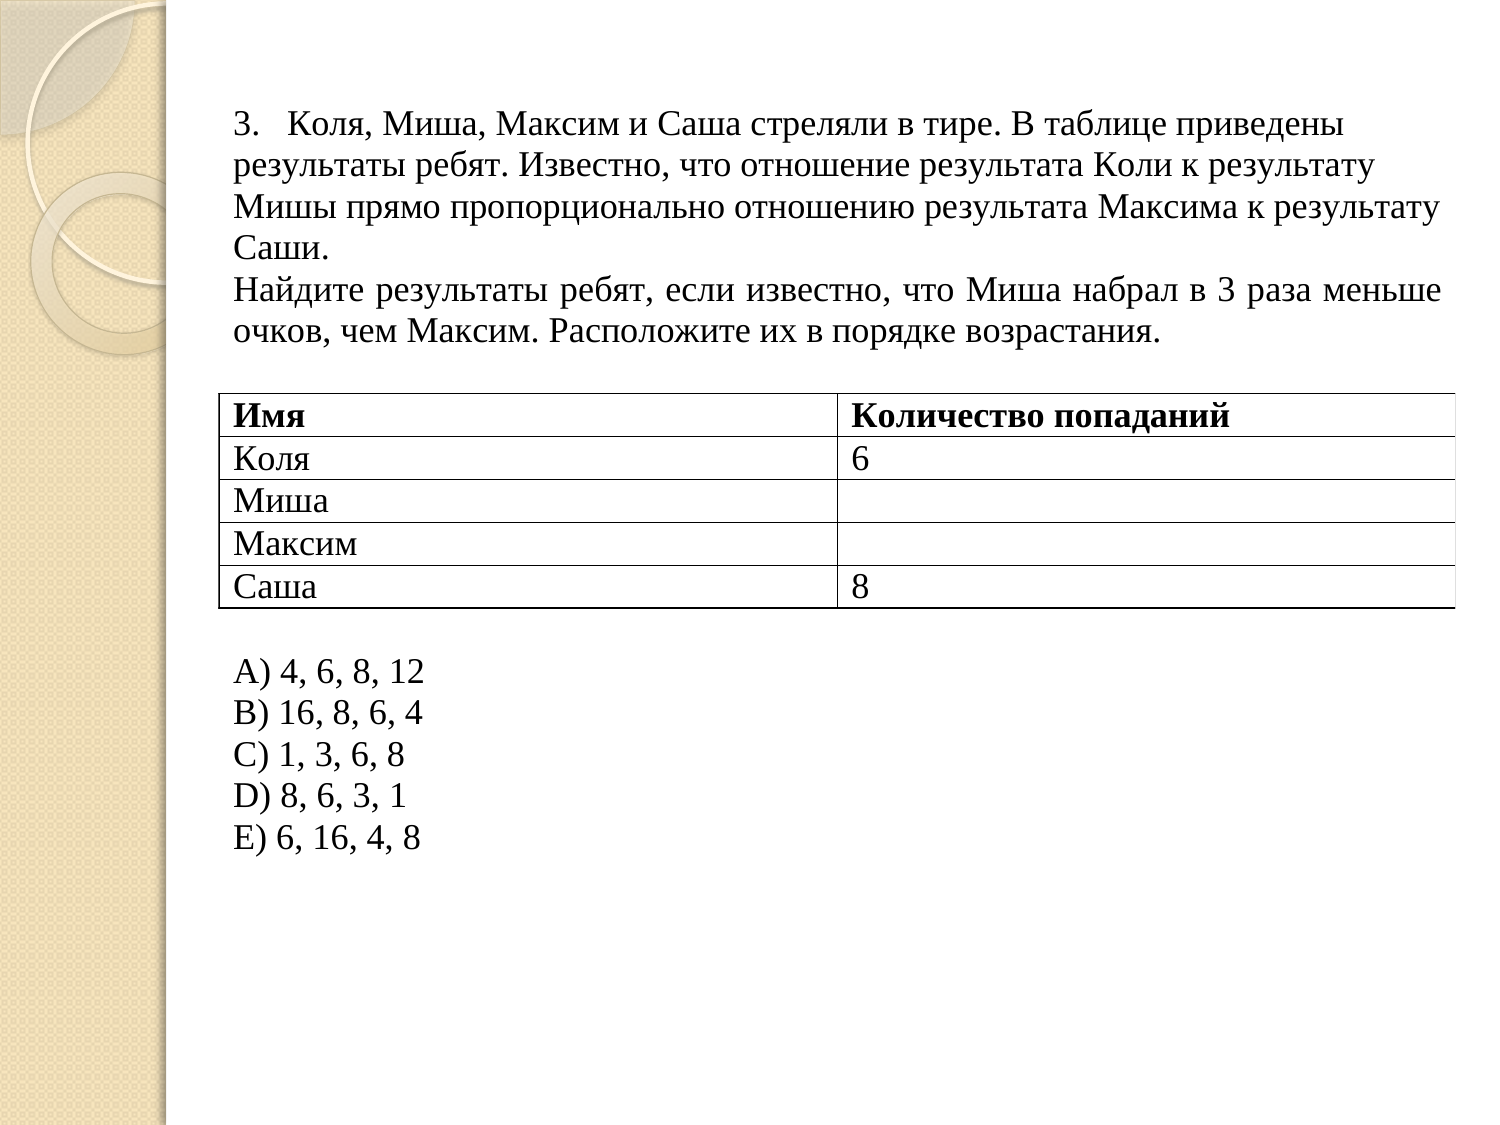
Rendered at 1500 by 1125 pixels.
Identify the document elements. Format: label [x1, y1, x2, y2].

list [218, 101, 1456, 858]
